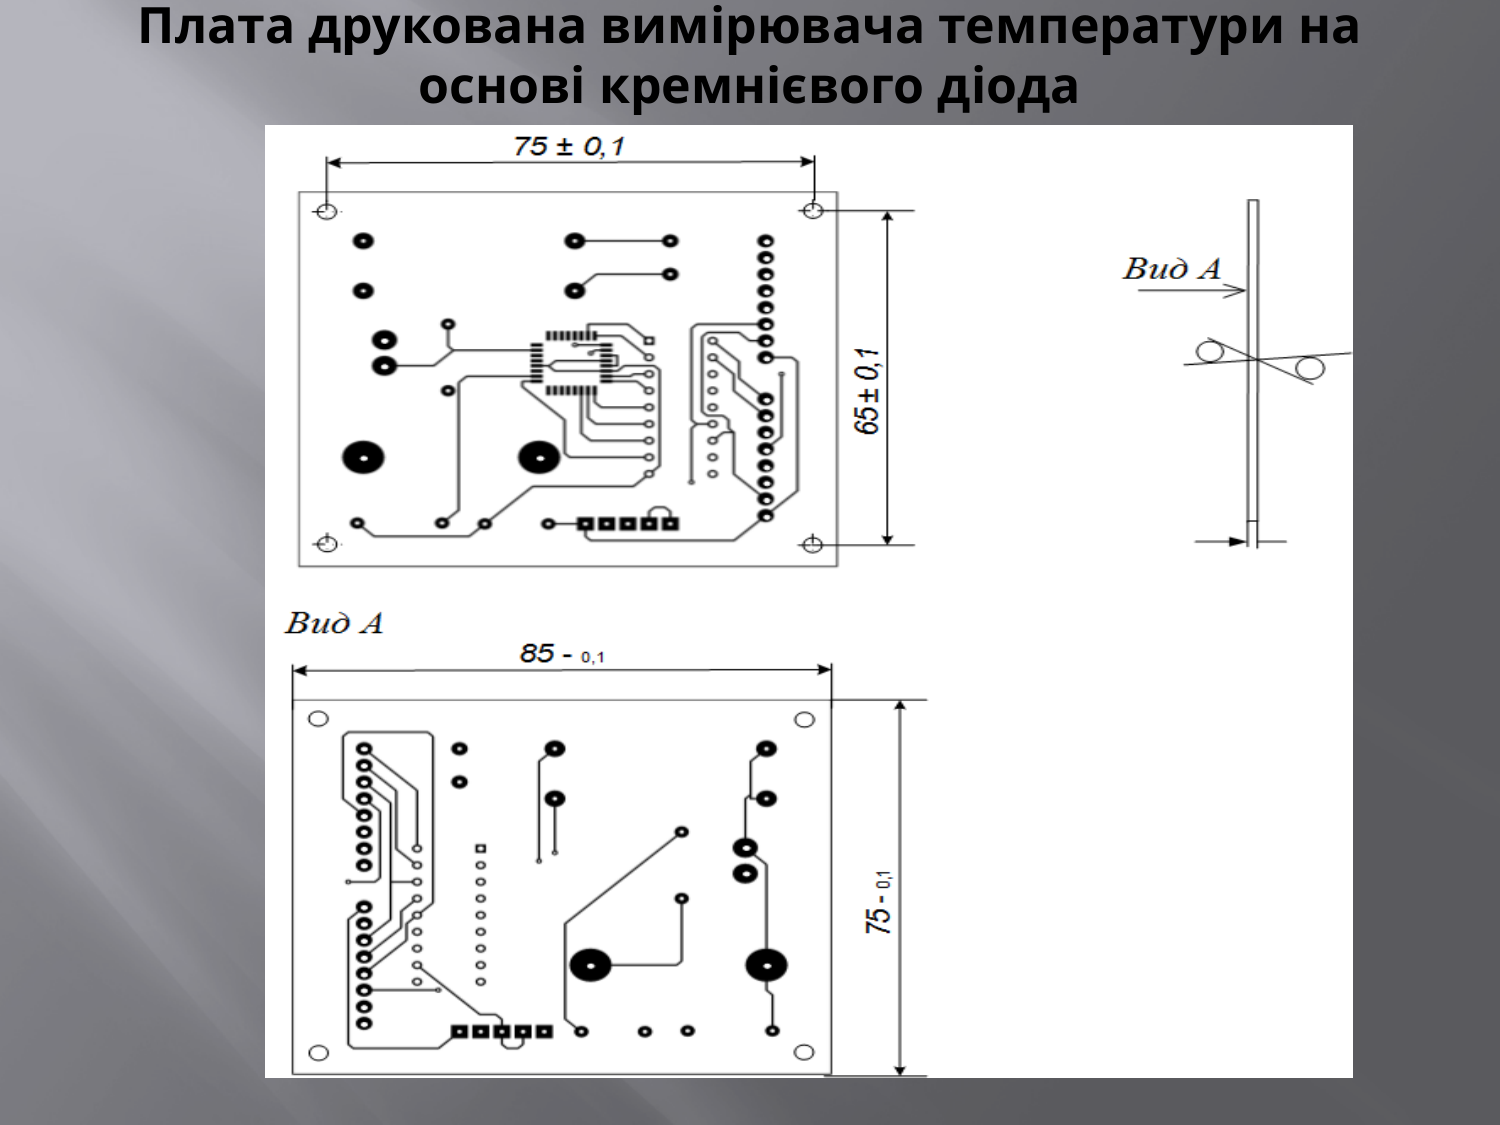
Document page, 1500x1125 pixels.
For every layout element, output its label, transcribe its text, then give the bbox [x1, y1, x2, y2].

picture [265, 125, 1353, 1079]
title Плата друкована вимірювача температури на основі кремнієвого діода [75, 0, 1425, 148]
